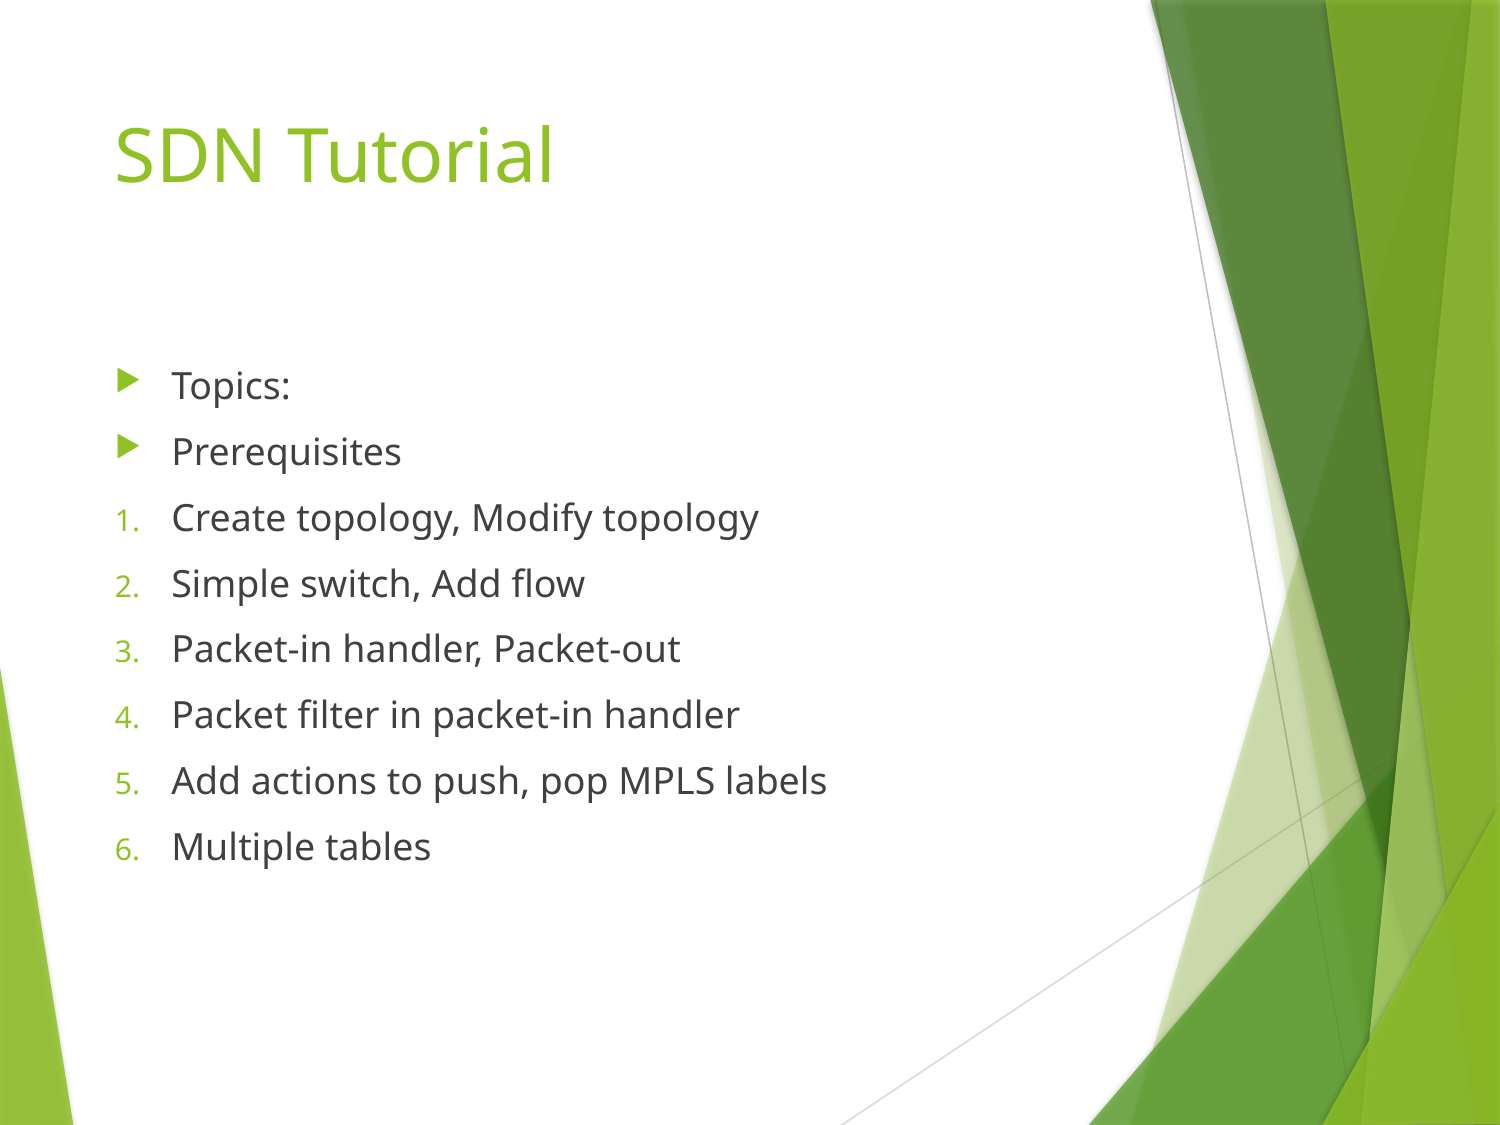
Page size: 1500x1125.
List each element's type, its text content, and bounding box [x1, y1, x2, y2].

title SDN Tutorial [99, 99, 1142, 317]
list Topics: Prerequisites Create topology, Modify topology Simple switch, Add flow Packet-in handler, Packet-out Packet filter in packet-in handler Add actions to push, pop MPLS labels Multiple tables [99, 354, 1142, 992]
